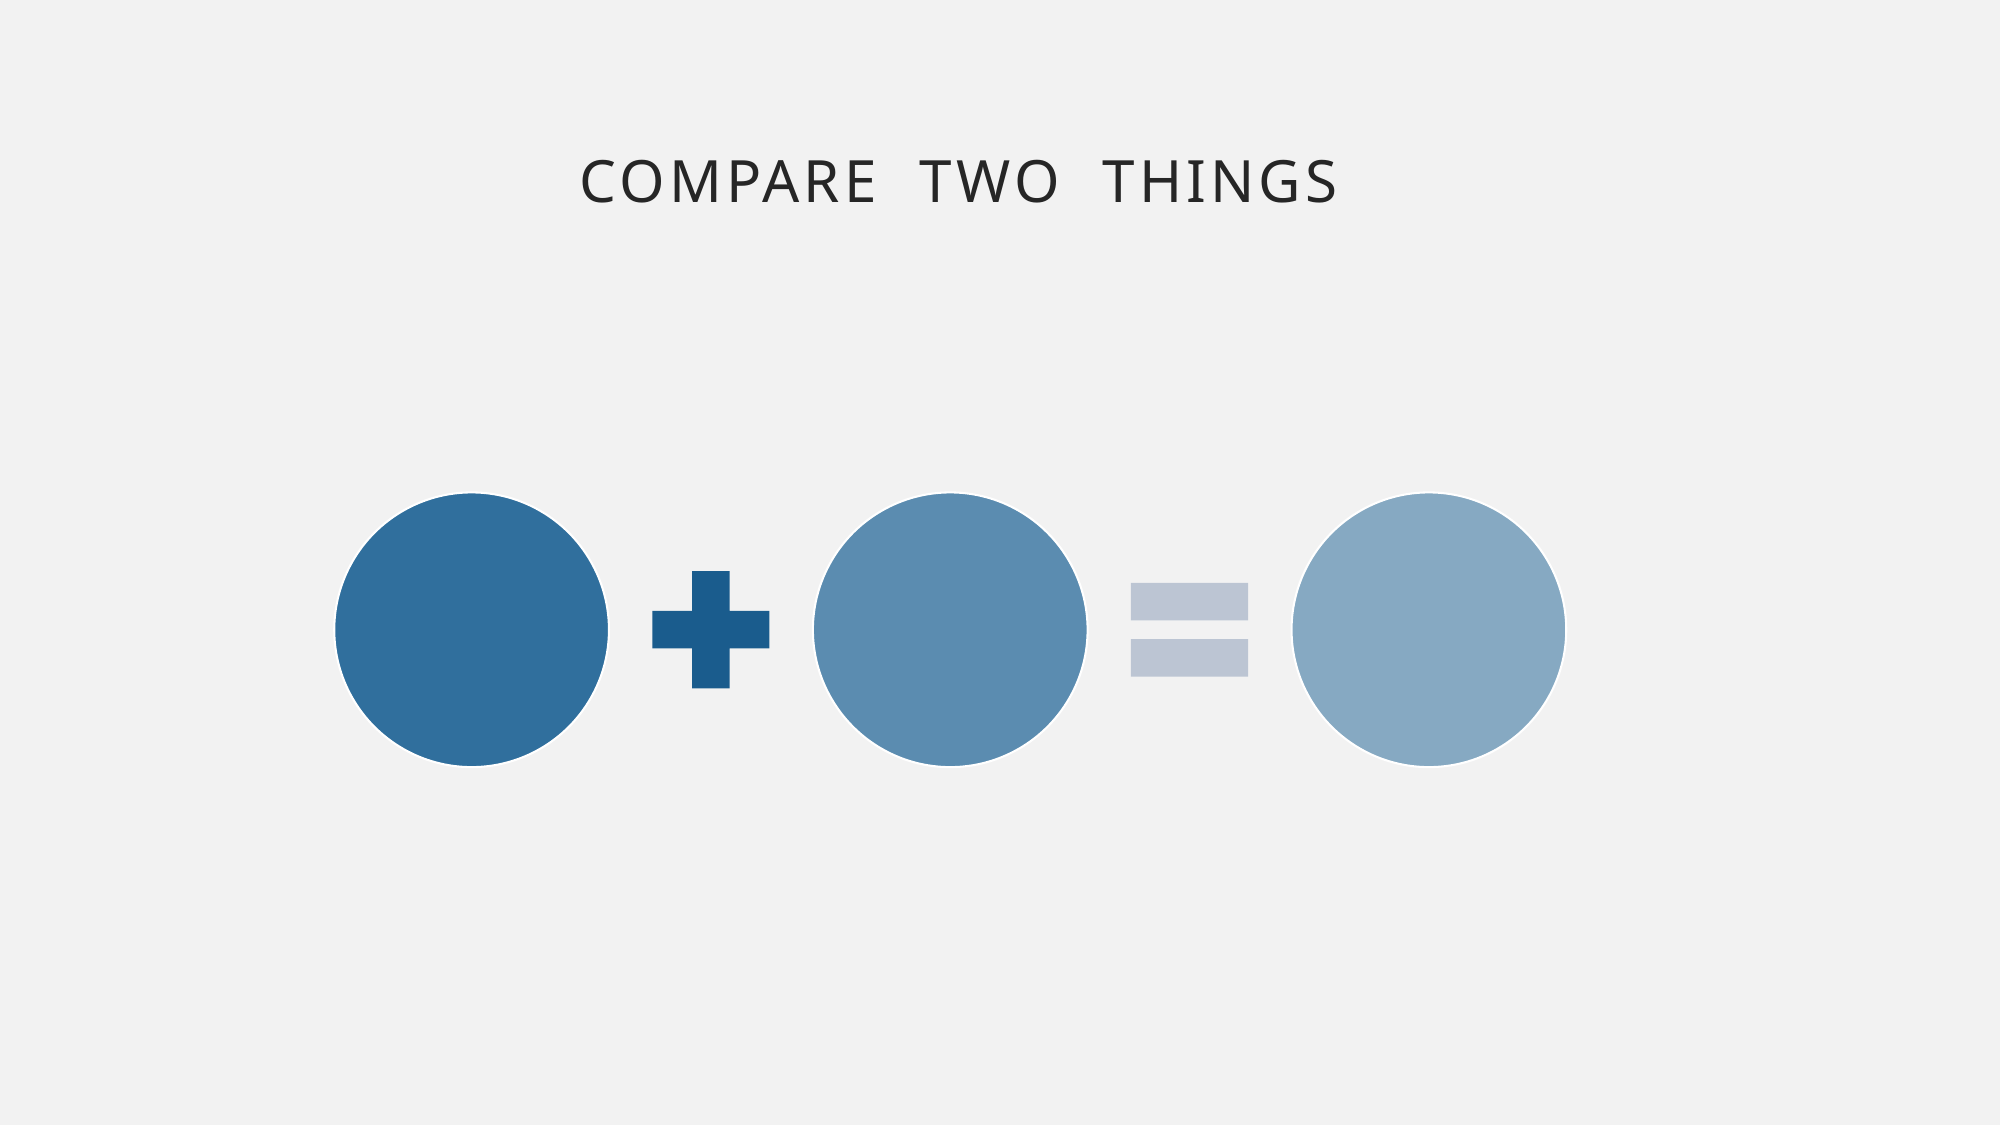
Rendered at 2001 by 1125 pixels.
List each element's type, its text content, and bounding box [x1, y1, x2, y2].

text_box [333, 305, 1567, 955]
text_box Compare two things [325, 144, 1594, 340]
